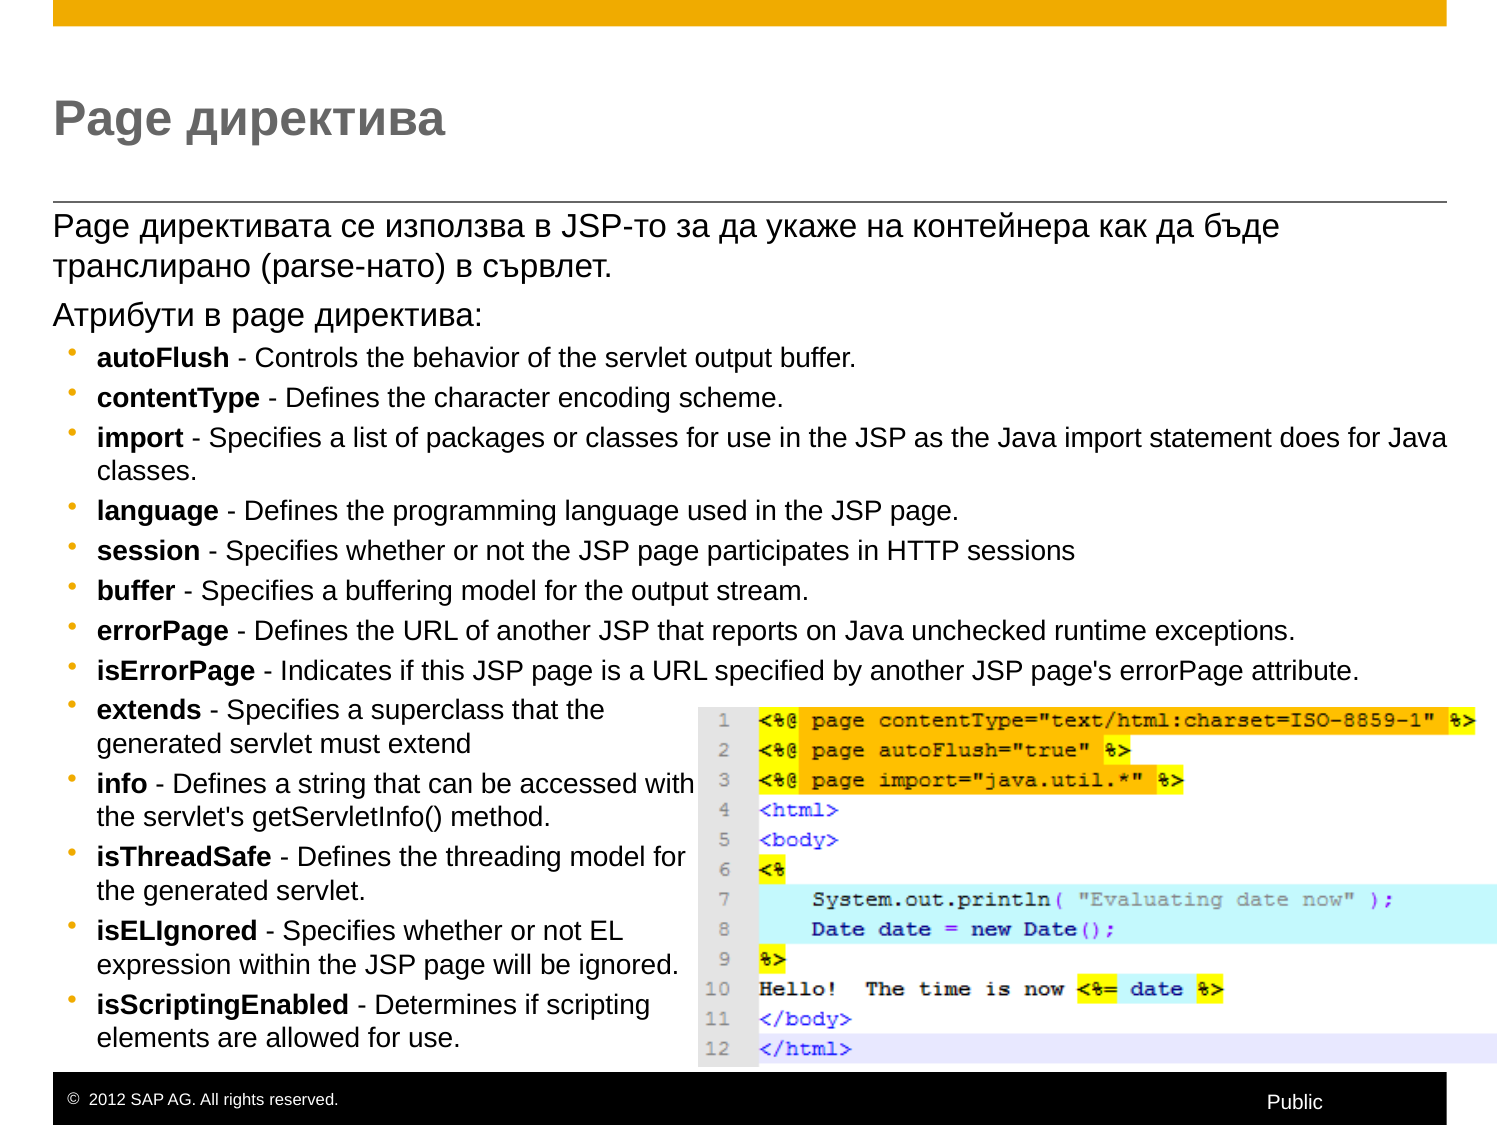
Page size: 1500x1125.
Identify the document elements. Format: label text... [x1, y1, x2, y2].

text_box extends - Specifies a superclass that the generated servlet must extend info - Defines a string that can be accessed with the servlet's getServletInfo() method. isThreadSafe - Defines the threading model for the generated servlet. isELIgnored - Specifies whether or not EL expression within the JSP page will be ignored. isScriptingEnabled - Determines if scripting elements are allowed for use. [37, 691, 699, 1054]
title Page директива [53, 53, 1447, 178]
picture [698, 706, 1497, 1067]
list Page директивата се използва в JSP-то за да укаже на контейнера как да бъде транслирано (parse-нато) в сървлет. Атрибути в page директива: autoFlush - Controls the behavior of the servlet output buffer. contentType - Defines the character encoding scheme. import - Specifies a list of packages or classes for use in the JSP as the Java import statement does for Java classes. language - Defines the programming language used in the JSP page. session - Specifies whether or not the JSP page participates in HTTP sessions buffer - Specifies a buffering model for the output stream. errorPage - Defines the URL of another JSP that reports on Java unchecked runtime exceptions. isErrorPage - Indicates if this JSP page is a URL specified by another JSP page's errorPage attribute. [37, 204, 1472, 706]
